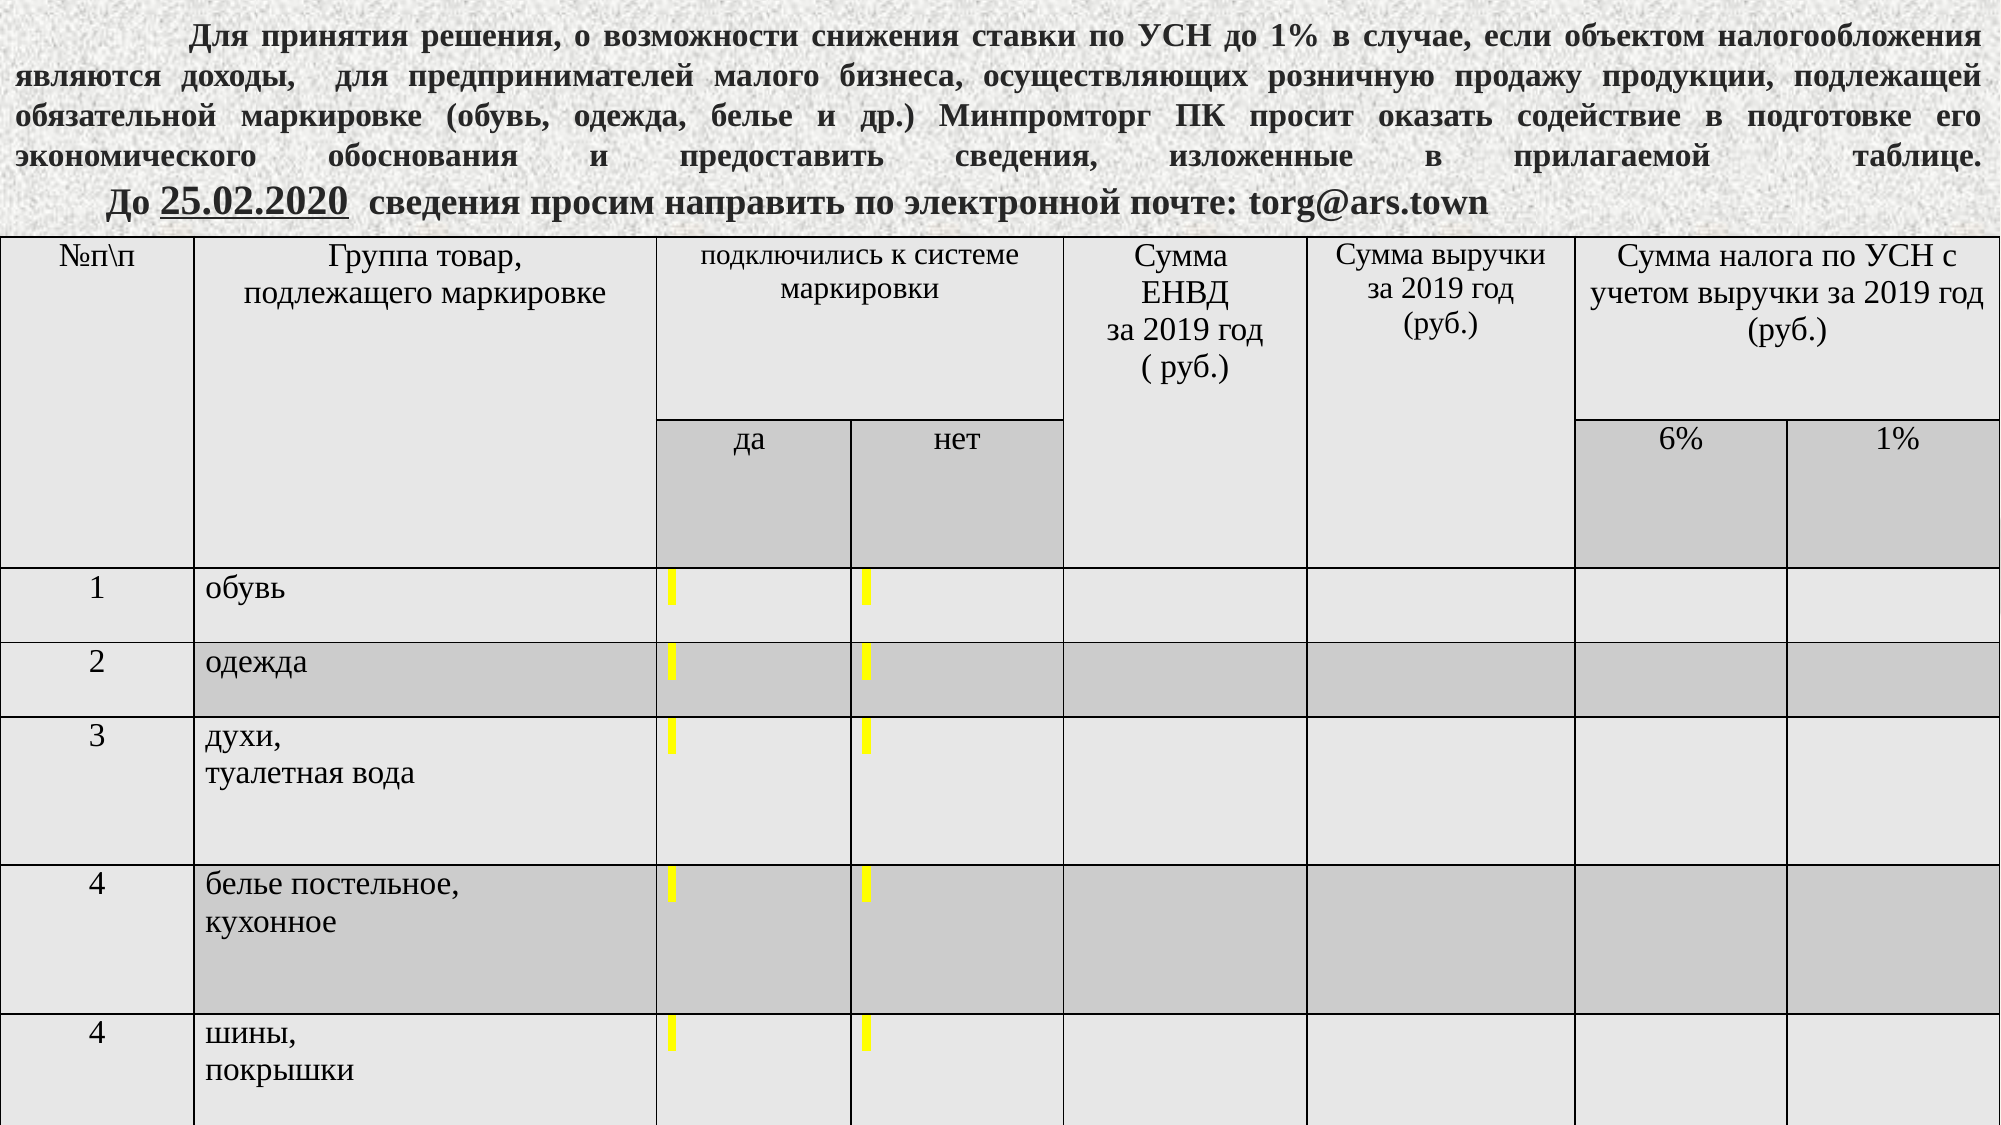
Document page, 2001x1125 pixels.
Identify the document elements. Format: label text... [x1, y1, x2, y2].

table_cell [657, 718, 850, 864]
table_header №п\п [1, 238, 193, 567]
table_cell 4 [1, 1015, 193, 1125]
table_cell 6% [1576, 421, 1786, 567]
table_header Сумма налога по УСН с учетом выручки за 2019 год (руб.) [1576, 238, 1999, 419]
table_cell [1788, 643, 1999, 716]
table_cell [1788, 866, 1999, 1013]
table_cell [1788, 718, 1999, 864]
table_cell [1576, 718, 1786, 864]
table_cell 2 [1, 643, 193, 716]
table_cell [1064, 643, 1306, 716]
table_cell нет [852, 421, 1063, 567]
table_cell [657, 866, 850, 1013]
table_cell [1576, 643, 1786, 716]
table_header подключились к системе маркировки [657, 238, 1063, 419]
table_cell [1064, 1015, 1306, 1125]
table_cell [657, 569, 850, 642]
table_cell [1308, 569, 1574, 642]
table_cell [1308, 643, 1574, 716]
table_cell [1788, 569, 1999, 642]
table_cell [1064, 866, 1306, 1013]
table_cell [1576, 1015, 1786, 1125]
table_cell [852, 866, 1063, 1013]
table_cell [1064, 569, 1306, 642]
table_cell шины, покрышки [195, 1015, 656, 1125]
table_cell белье постельное, кухонное [195, 866, 656, 1013]
table_cell духи, туалетная вода [195, 718, 656, 864]
table_header Сумма выручки за 2019 год (руб.) [1308, 238, 1574, 567]
table_cell [1308, 718, 1574, 864]
table_cell [1064, 718, 1306, 864]
table_cell [1576, 866, 1786, 1013]
table_cell [1788, 1015, 1999, 1125]
table_cell 3 [1, 718, 193, 864]
table_cell [852, 569, 1063, 642]
table_cell обувь [195, 569, 656, 642]
table_cell [1576, 569, 1786, 642]
title Для принятия решения, о возможности снижения ставки по УСН до 1% в случае, если объектом налогообложения являются доходы, для предпринимателей малого бизнеса, осуществляющих розничную продажу продукции, подлежащей обязательной маркировке (обувь, одежда, белье и др.) Минпромторг ПК просит оказать содействие в подготовке его экономического обоснования и предоставить сведения, изложенные в прилагаемой таблице. До 25.02.2020 сведения просим направить по электронной почте: torg@ars.town [0, 75, 2000, 236]
table_header Группа товар, подлежащего маркировке [195, 238, 656, 567]
table_cell 1% [1788, 421, 1999, 567]
table_cell [1308, 866, 1574, 1013]
table_cell да [657, 421, 850, 567]
table_header Сумма ЕНВД за 2019 год ( руб.) [1064, 238, 1306, 567]
table_cell [852, 1015, 1063, 1125]
table_cell [657, 643, 850, 716]
table_cell [1308, 1015, 1574, 1125]
text_box [0, 0, 2000, 75]
table_cell одежда [195, 643, 656, 716]
table_cell 4 [1, 866, 193, 1013]
table_cell [657, 1015, 850, 1125]
table_cell [852, 718, 1063, 864]
table_cell 1 [1, 569, 193, 642]
table_cell [852, 643, 1063, 716]
